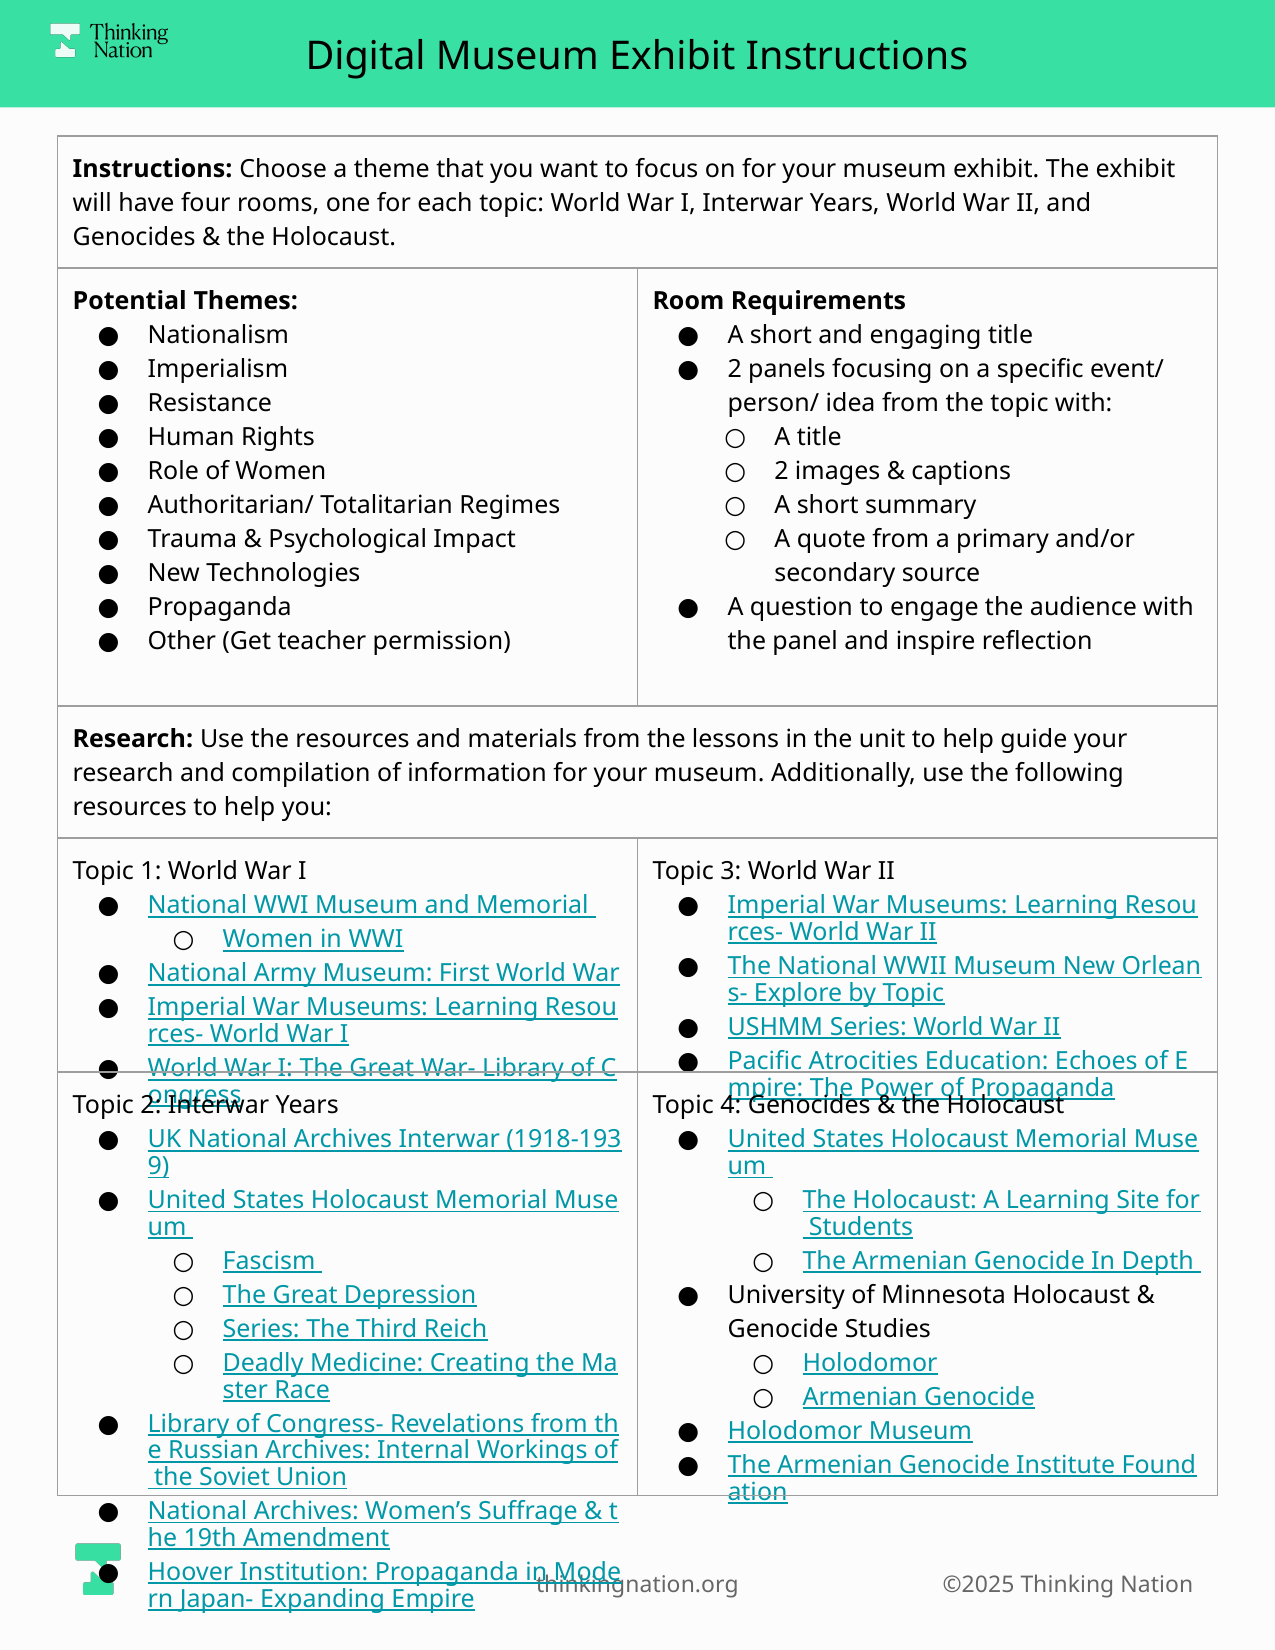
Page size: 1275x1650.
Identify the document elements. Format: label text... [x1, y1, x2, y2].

text_box thinkingnation.org [486, 1553, 789, 1605]
table_cell Topic 4: Genocides & the Holocaust United States Holocaust Memorial Museum The Holocaust: A Learning Site for Students The Armenian Genocide In Depth University of Minnesota Holocaust & Genocide Studies Holodomor Armenian Genocide Holodomor Museum The Armenian Genocide Institute Foundation [638, 1073, 1217, 1495]
picture [36, 12, 172, 69]
table_header Instructions: Choose a theme that you want to focus on for your museum exhibit. The exhibit will have four rooms, one for each topic: World War I, Interwar Years, World War II, and Genocides & the Holocaust. [58, 137, 1217, 267]
table_cell Room Requirements A short and engaging title 2 panels focusing on a specific event/ person/ idea from the topic with: A title 2 images & captions A short summary A quote from a primary and/or secondary source A question to engage the audience with the panel and inspire reflection [638, 269, 1217, 705]
text_box ©2025 Thinking Nation [907, 1553, 1210, 1605]
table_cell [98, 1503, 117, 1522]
table_cell Topic 1: World War I National WWI Museum and Memorial Women in WWI National Army Museum: First World War Imperial War Museums: Learning Resources- World War I World War I: The Great War- Library of Congress [58, 839, 637, 1071]
table_cell Research: Use the resources and materials from the lessons in the unit to help guide your research and compilation of information for your museum. Additionally, use the following resources to help you: [58, 707, 1217, 837]
text_box Digital Museum Exhibit Instructions [0, 0, 1275, 108]
table_cell Potential Themes: Nationalism Imperialism Resistance Human Rights Role of Women Authoritarian/ Totalitarian Regimes Trauma & Psychological Impact New Technologies Propaganda Other (Get teacher permission) [58, 269, 637, 705]
table_cell Topic 3: World War II Imperial War Museums: Learning Resources- World War II The National WWII Museum New Orleans- Explore by Topic USHMM Series: World War II Pacific Atrocities Education: Echoes of Empire: The Power of Propaganda [638, 839, 1217, 1071]
table_cell Topic 2: Interwar Years UK National Archives Interwar (1918-1939) United States Holocaust Memorial Museum Fascism The Great Depression Series: The Third Reich Deadly Medicine: Creating the Master Race Library of Congress- Revelations from the Russian Archives: Internal Workings of the Soviet Union National Archives: Women’s Suffrage & the 19th Amendment Hoover Institution: Propaganda in Modern Japan- Expanding Empire [58, 1073, 637, 1495]
picture [62, 1533, 134, 1605]
